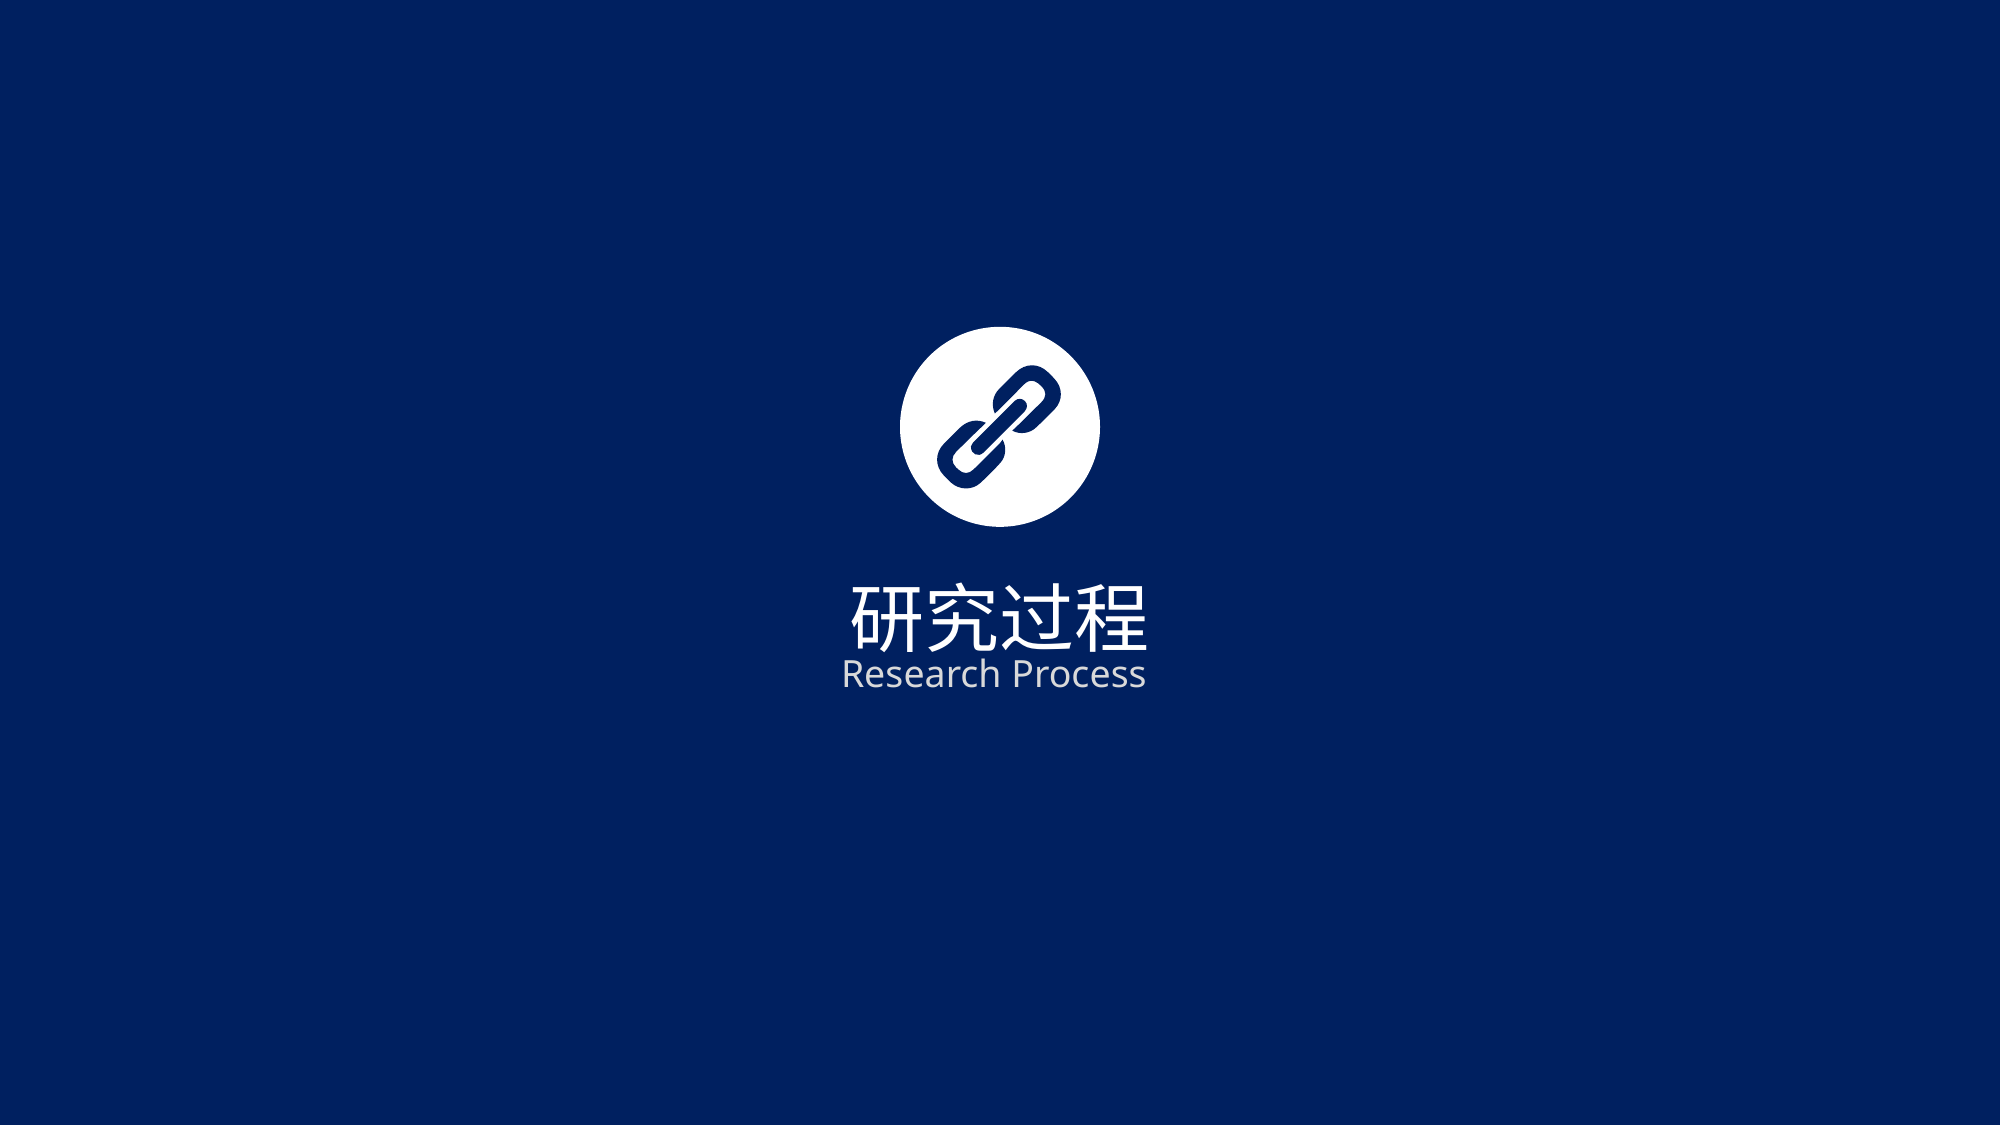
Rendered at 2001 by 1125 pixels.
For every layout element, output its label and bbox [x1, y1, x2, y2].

text_box [770, 326, 1228, 704]
